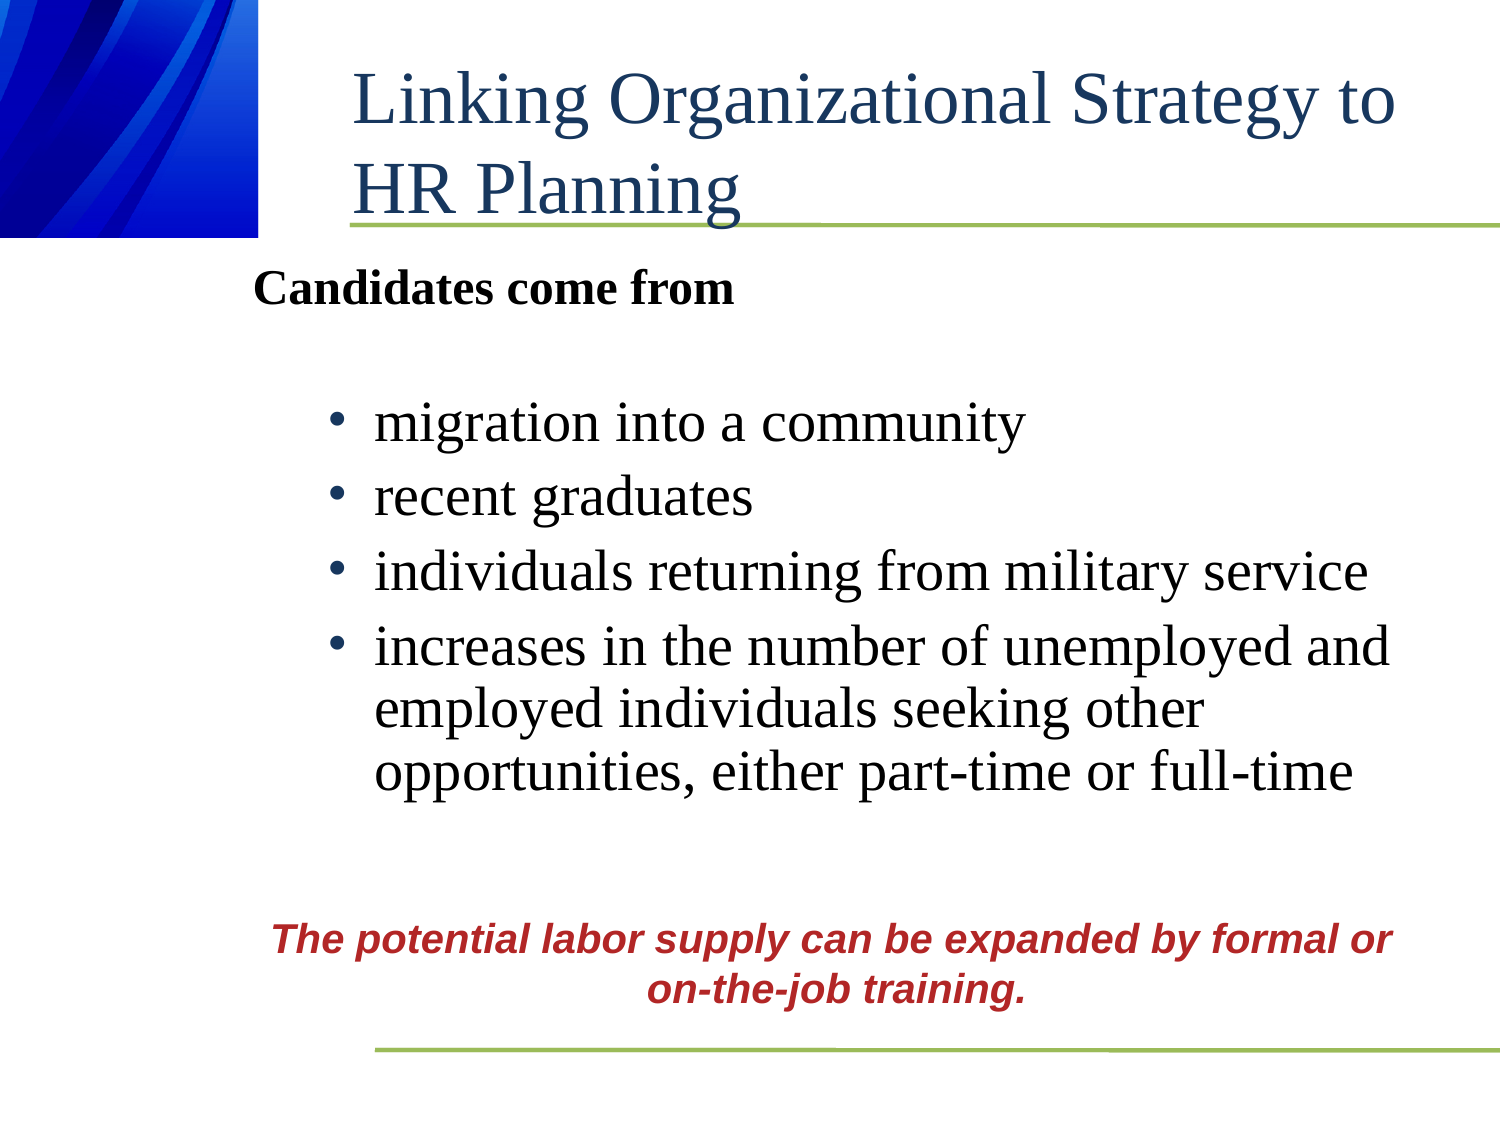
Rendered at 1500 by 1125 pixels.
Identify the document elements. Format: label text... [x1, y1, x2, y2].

text_box Candidates come from migration into a community recent graduates individuals returning from military service increases in the number of unemployed and employed individuals seeking other opportunities, either part-time or full-time [237, 253, 1425, 904]
slide_number [1074, 1042, 1425, 1103]
picture [0, 0, 259, 238]
text_box The potential labor supply can be expanded by formal or on-the-job training. [168, 904, 1494, 1020]
title Linking Organizational Strategy to HR Planning [337, 45, 1425, 233]
